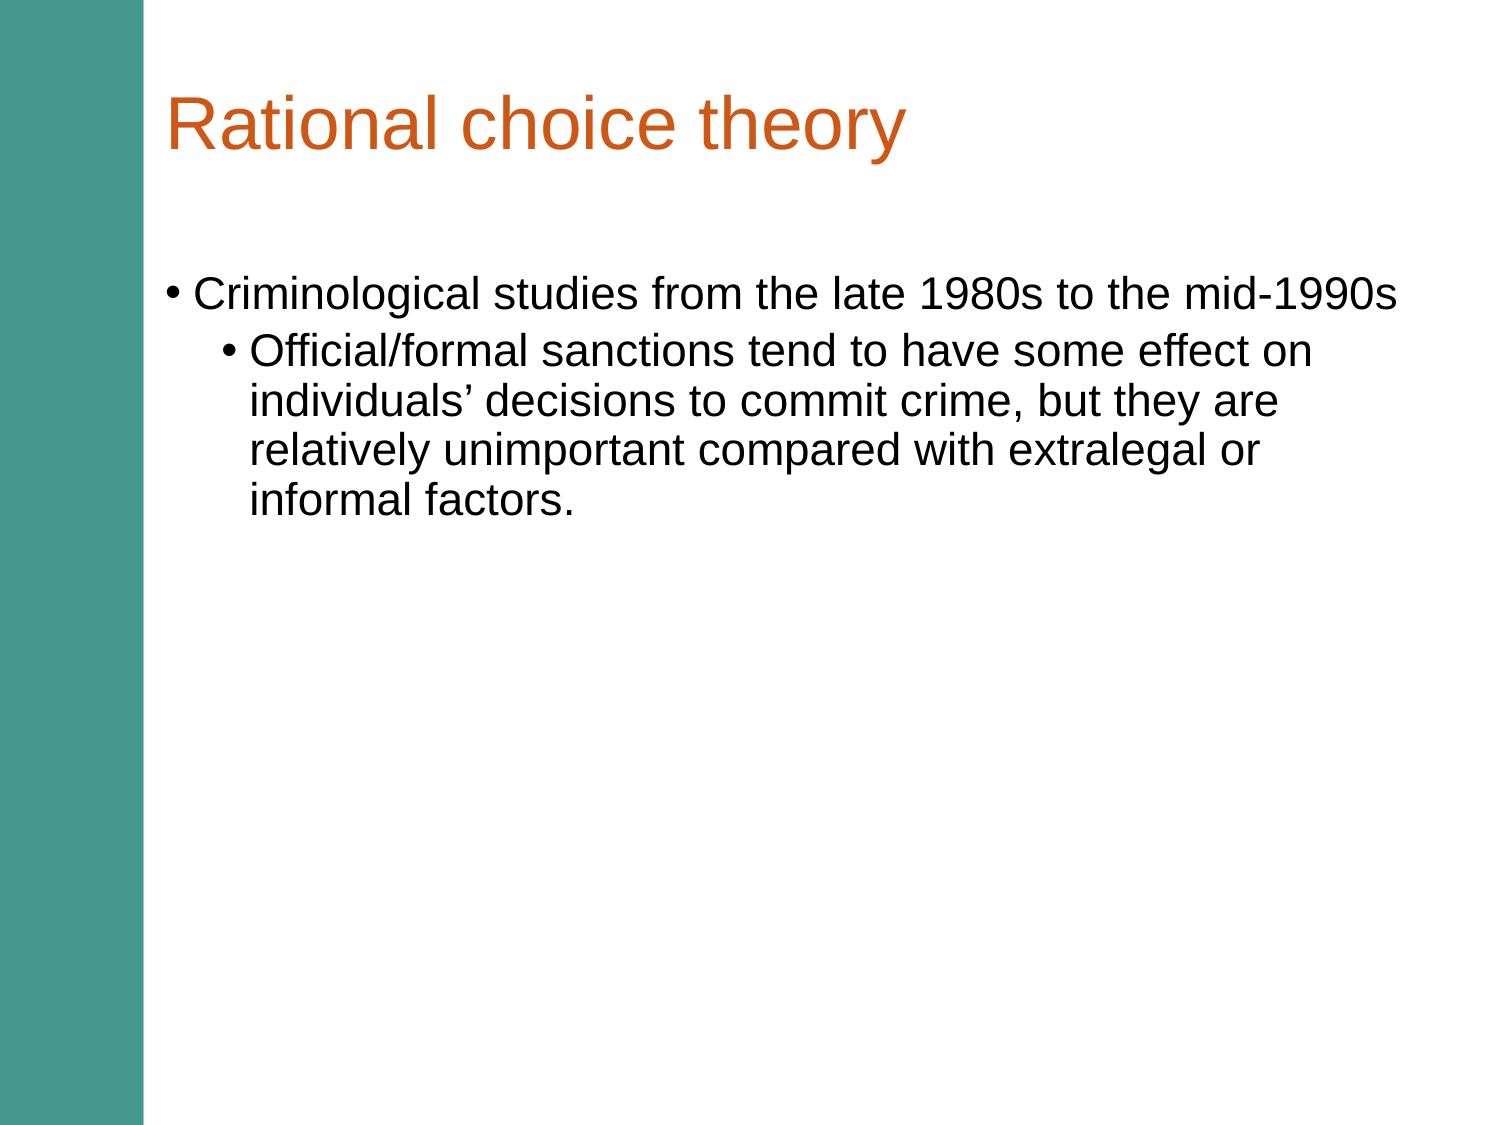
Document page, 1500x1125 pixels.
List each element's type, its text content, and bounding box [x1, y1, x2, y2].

list Criminological studies from the late 1980s to the mid-1990s Official/formal sanctions tend to have some effect on individuals’ decisions to commit crime, but they are relatively unimportant compared with extralegal or informal factors. [150, 262, 1444, 625]
title Rational choice theory [150, 37, 1444, 213]
picture [0, 0, 1500, 1125]
